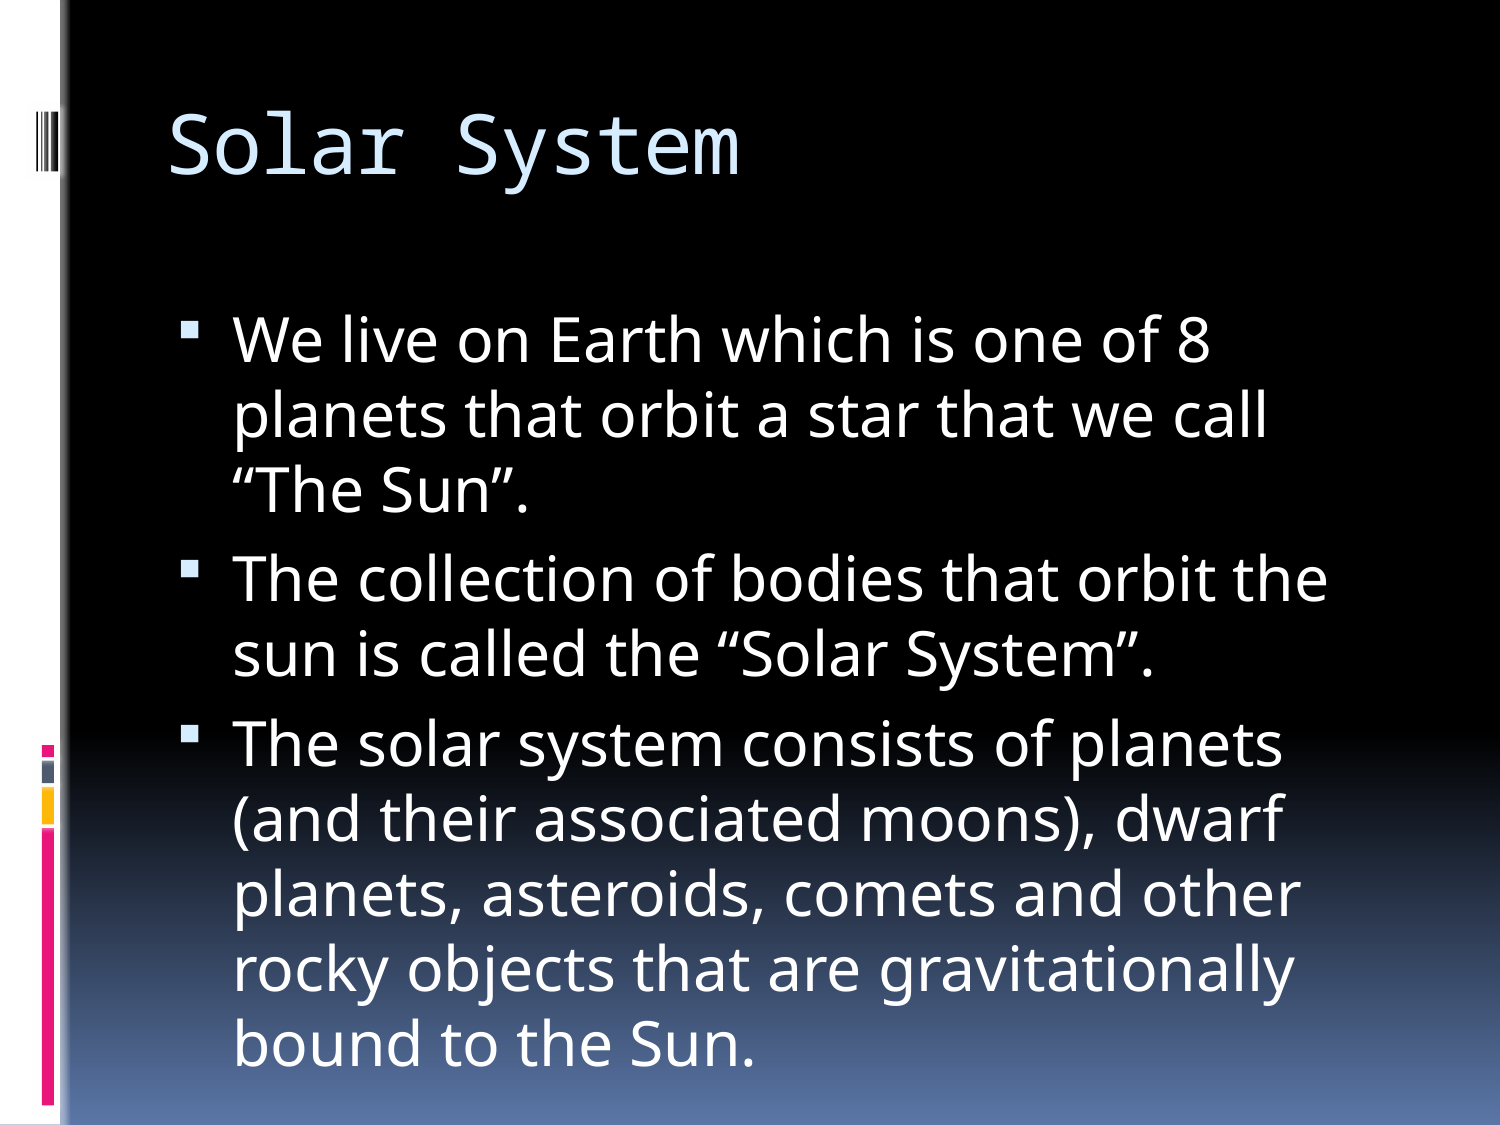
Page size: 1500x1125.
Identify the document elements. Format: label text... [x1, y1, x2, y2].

list We live on Earth which is one of 8 planets that orbit a star that we call “The Sun”. The collection of bodies that orbit the sun is called the “Solar System”. The solar system consists of planets (and their associated moons), dwarf planets, asteroids, comets and other rocky objects that are gravitationally bound to the Sun. [150, 292, 1425, 1043]
title Solar System [150, 83, 1425, 234]
